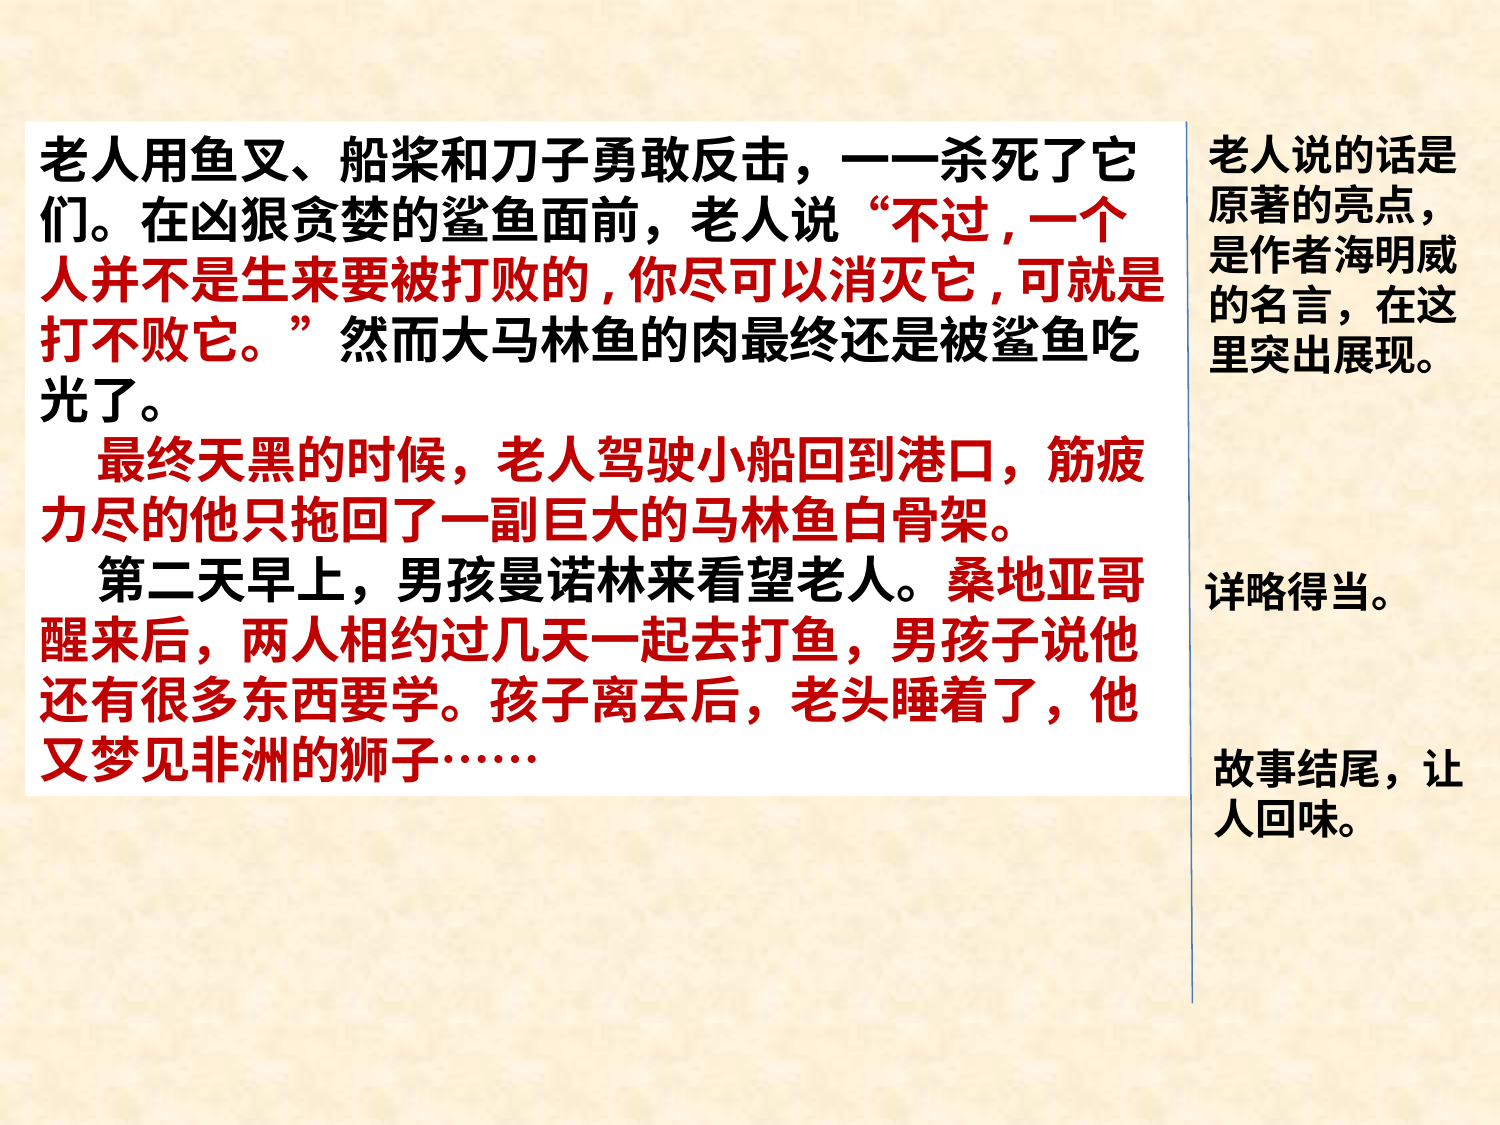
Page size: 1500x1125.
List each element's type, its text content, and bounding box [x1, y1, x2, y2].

text_box 老人说的话是原著的亮点，是作者海明威的名言，在这里突出展现。 [1194, 121, 1484, 387]
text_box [1186, 121, 1193, 1004]
text_box 老人用鱼叉、船桨和刀子勇敢反击，一一杀死了它们。在凶狠贪婪的鲨鱼面前，老人说“不过,一个人并不是生来要被打败的,你尽可以消灭它,可就是打不败它。”然而大马林鱼的肉最终还是被鲨鱼吃光了。 最终天黑的时候，老人驾驶小船回到港口，筋疲力尽的他只拖回了一副巨大的马林鱼白骨架。 第二天早上，男孩曼诺林来看望老人。桑地亚哥醒来后，两人相约过几天一起去打鱼，男孩子说他还有很多东西要学。孩子离去后，老头睡着了，他又梦见非洲的狮子…… [25, 121, 1184, 797]
picture [0, 0, 1500, 1125]
text_box 故事结尾，让人回味。 [1198, 735, 1489, 851]
text_box 详略得当。 [1197, 558, 1480, 623]
